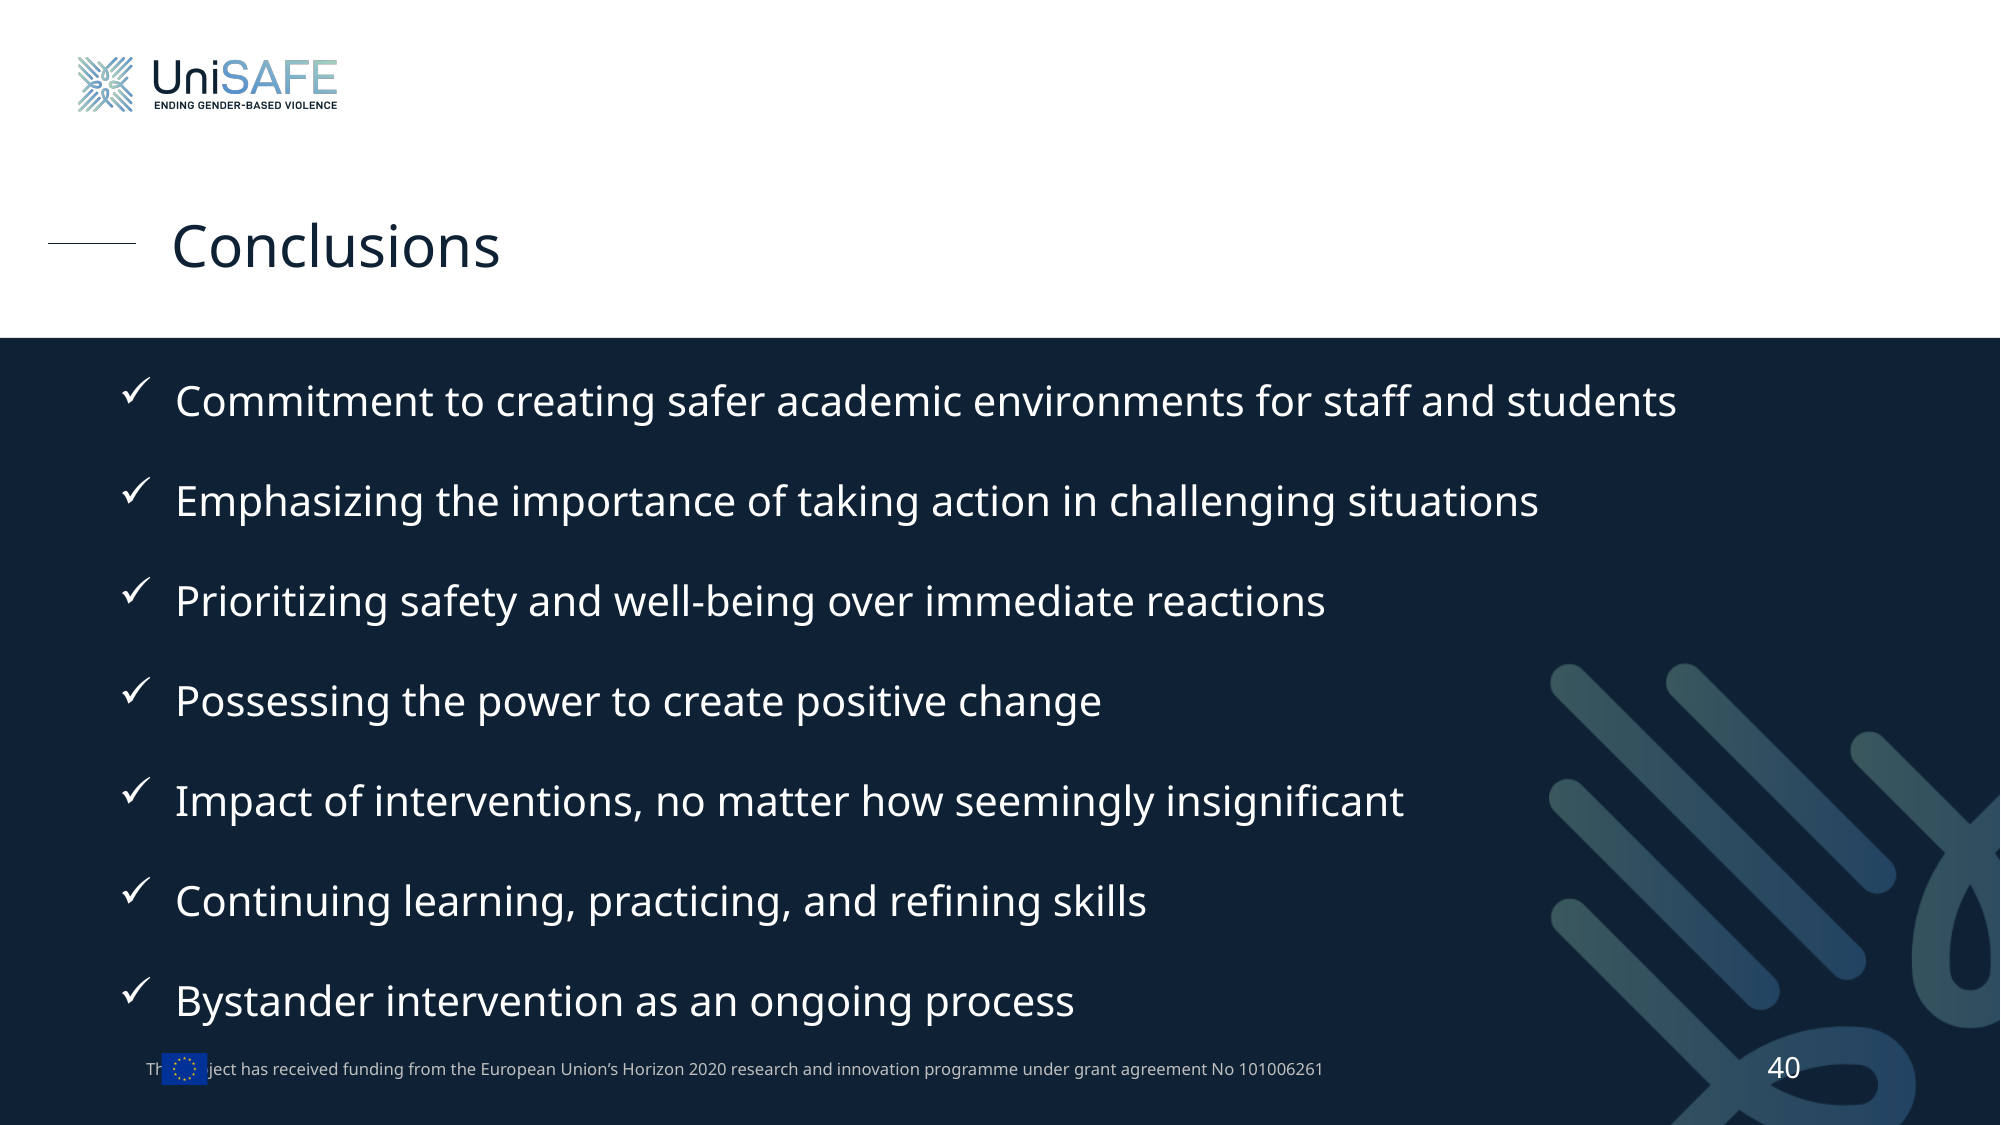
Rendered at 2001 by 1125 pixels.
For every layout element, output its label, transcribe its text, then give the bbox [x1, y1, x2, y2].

picture [78, 57, 337, 112]
title Conclusions [171, 185, 1827, 313]
text_box Commitment to creating safer academic environments for staff and students Emphasizing the importance of taking action in challenging situations Prioritizing safety and well-being over immediate reactions Possessing the power to create positive change Impact of interventions, no matter how seemingly insignificant Continuing learning, practicing, and refining skills Bystander intervention as an ongoing process [103, 317, 1836, 1125]
